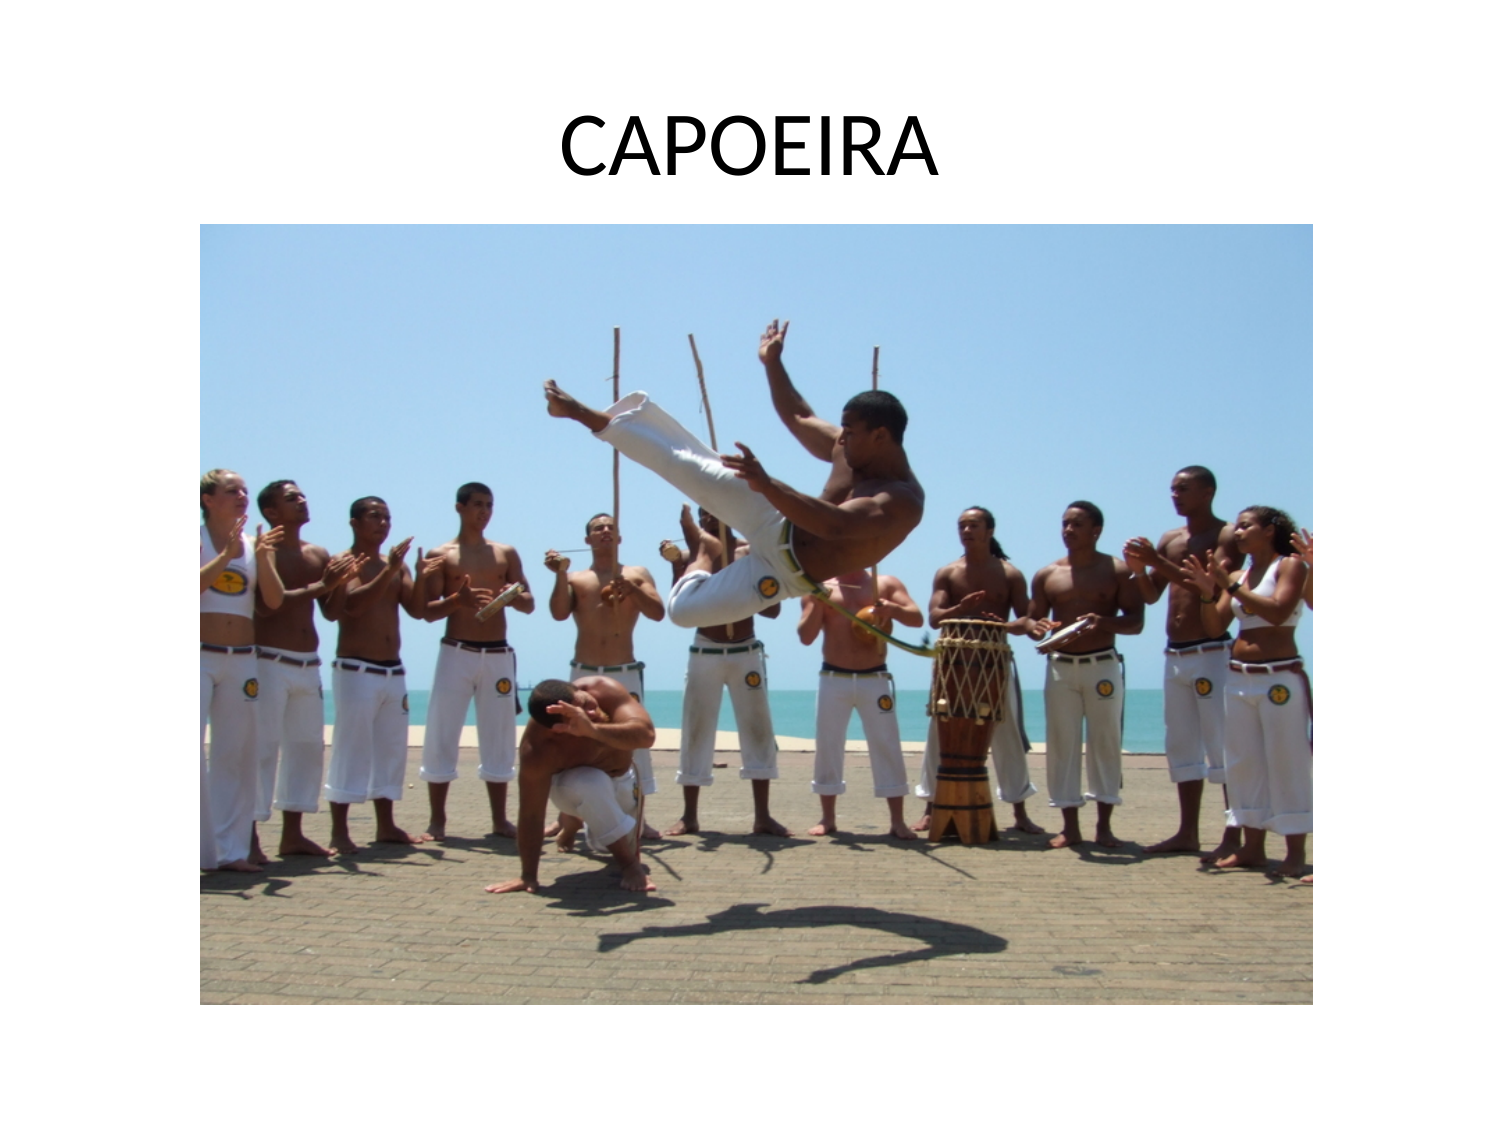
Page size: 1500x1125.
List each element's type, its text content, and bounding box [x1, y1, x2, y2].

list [199, 224, 1313, 1006]
title CAPOEIRA [75, 45, 1425, 233]
